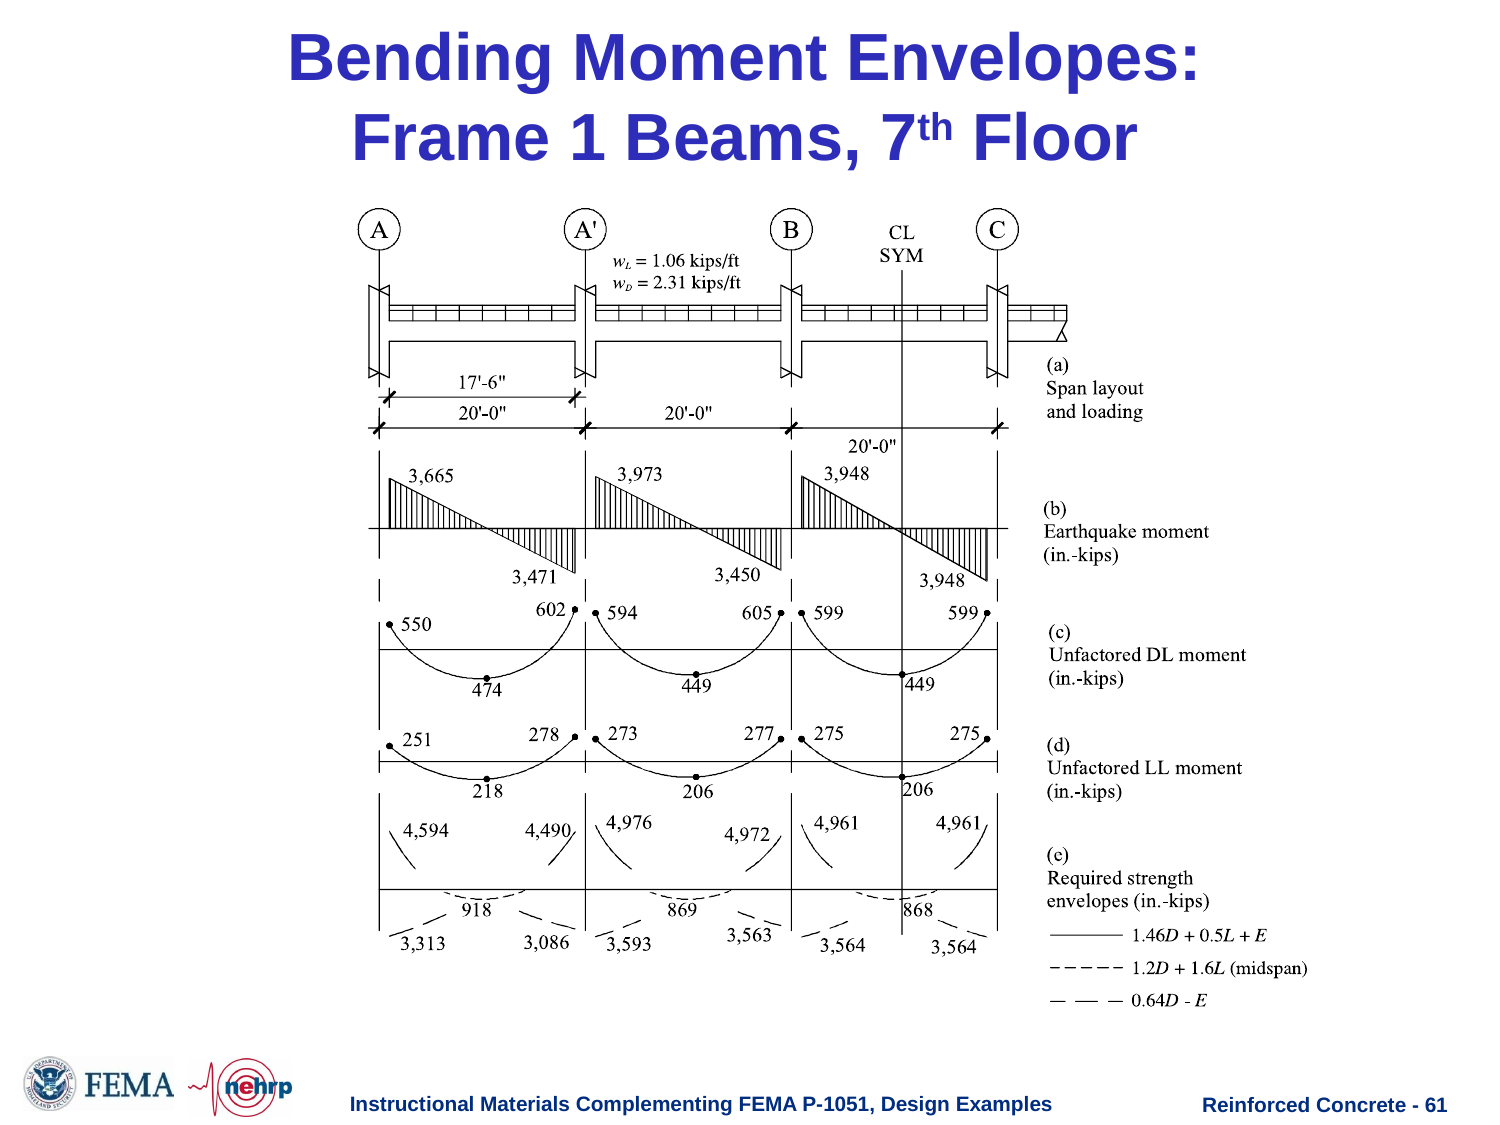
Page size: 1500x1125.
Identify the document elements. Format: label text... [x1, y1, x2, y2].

picture [23, 1056, 174, 1111]
title Bending Moment Envelopes: Frame 1 Beams, 7th Floor [69, 0, 1421, 188]
footer Instructional Materials Complementing FEMA P-1051, Design Examples [334, 1087, 386, 1124]
picture [188, 1058, 292, 1117]
picture [391, 35, 1263, 1125]
